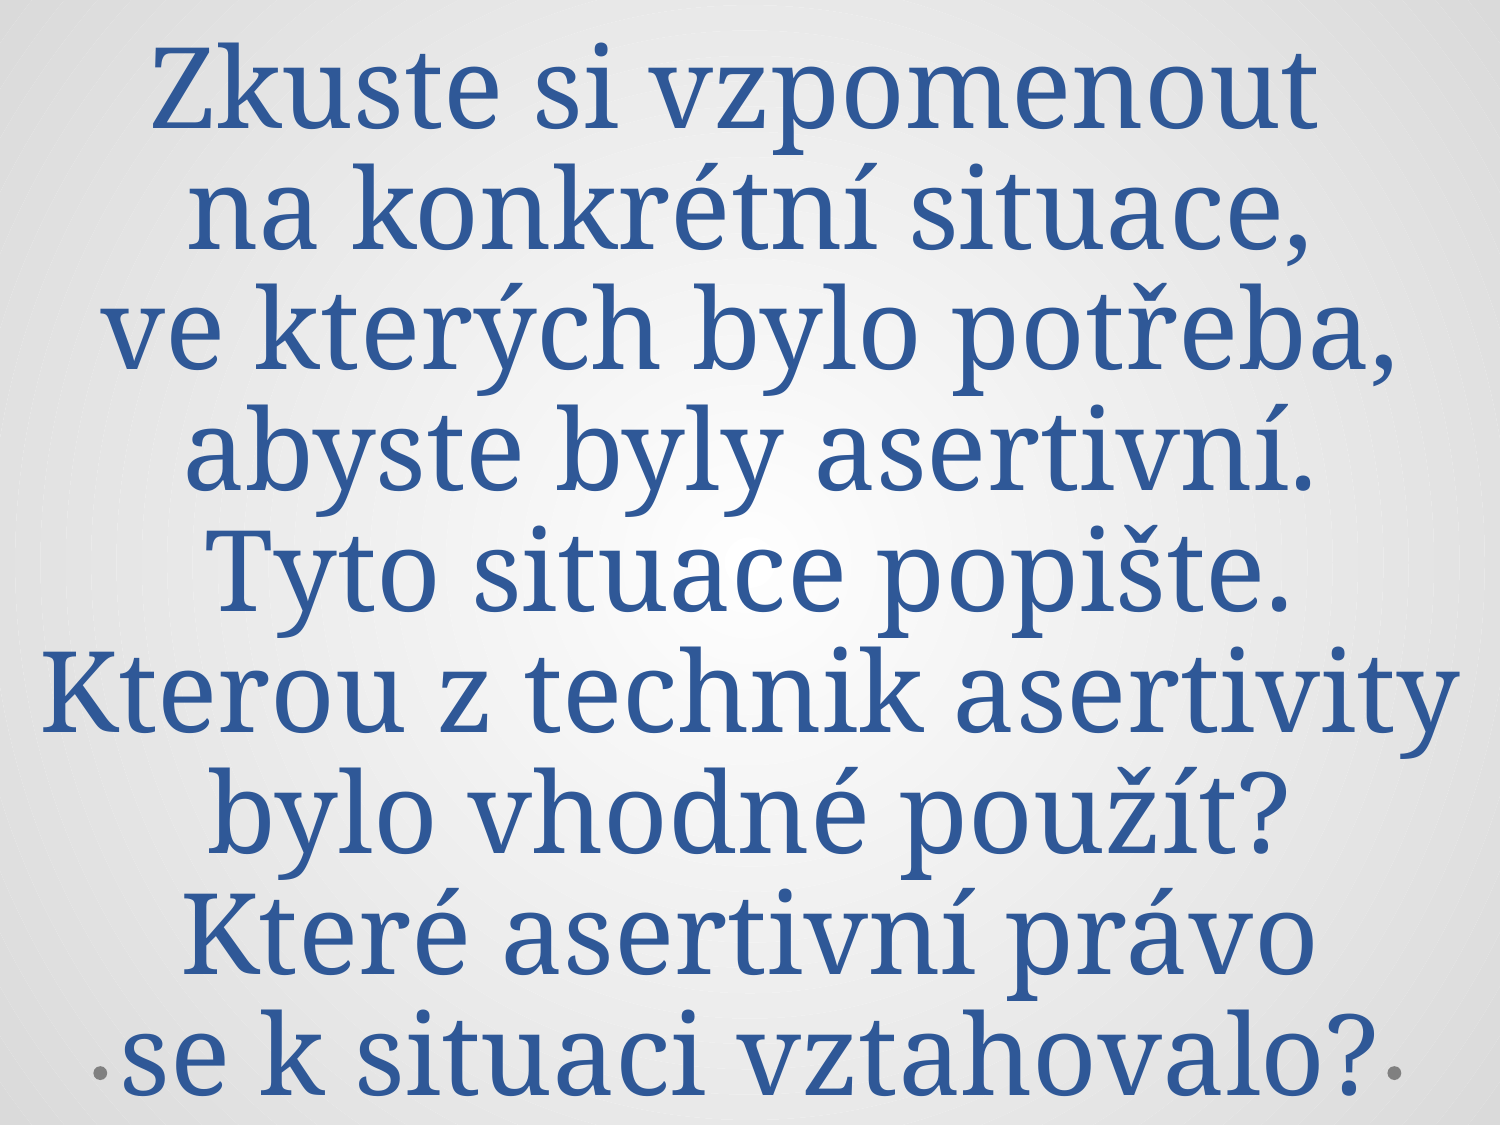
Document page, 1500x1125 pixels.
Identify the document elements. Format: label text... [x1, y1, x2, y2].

title Zkuste si vzpomenout na konkrétní situace, ve kterých bylo potřeba, abyste byly asertivní. Tyto situace popište. Kterou z technik asertivity bylo vhodné použít? Které asertivní právo se k situaci vztahovalo? [0, 0, 1500, 1125]
